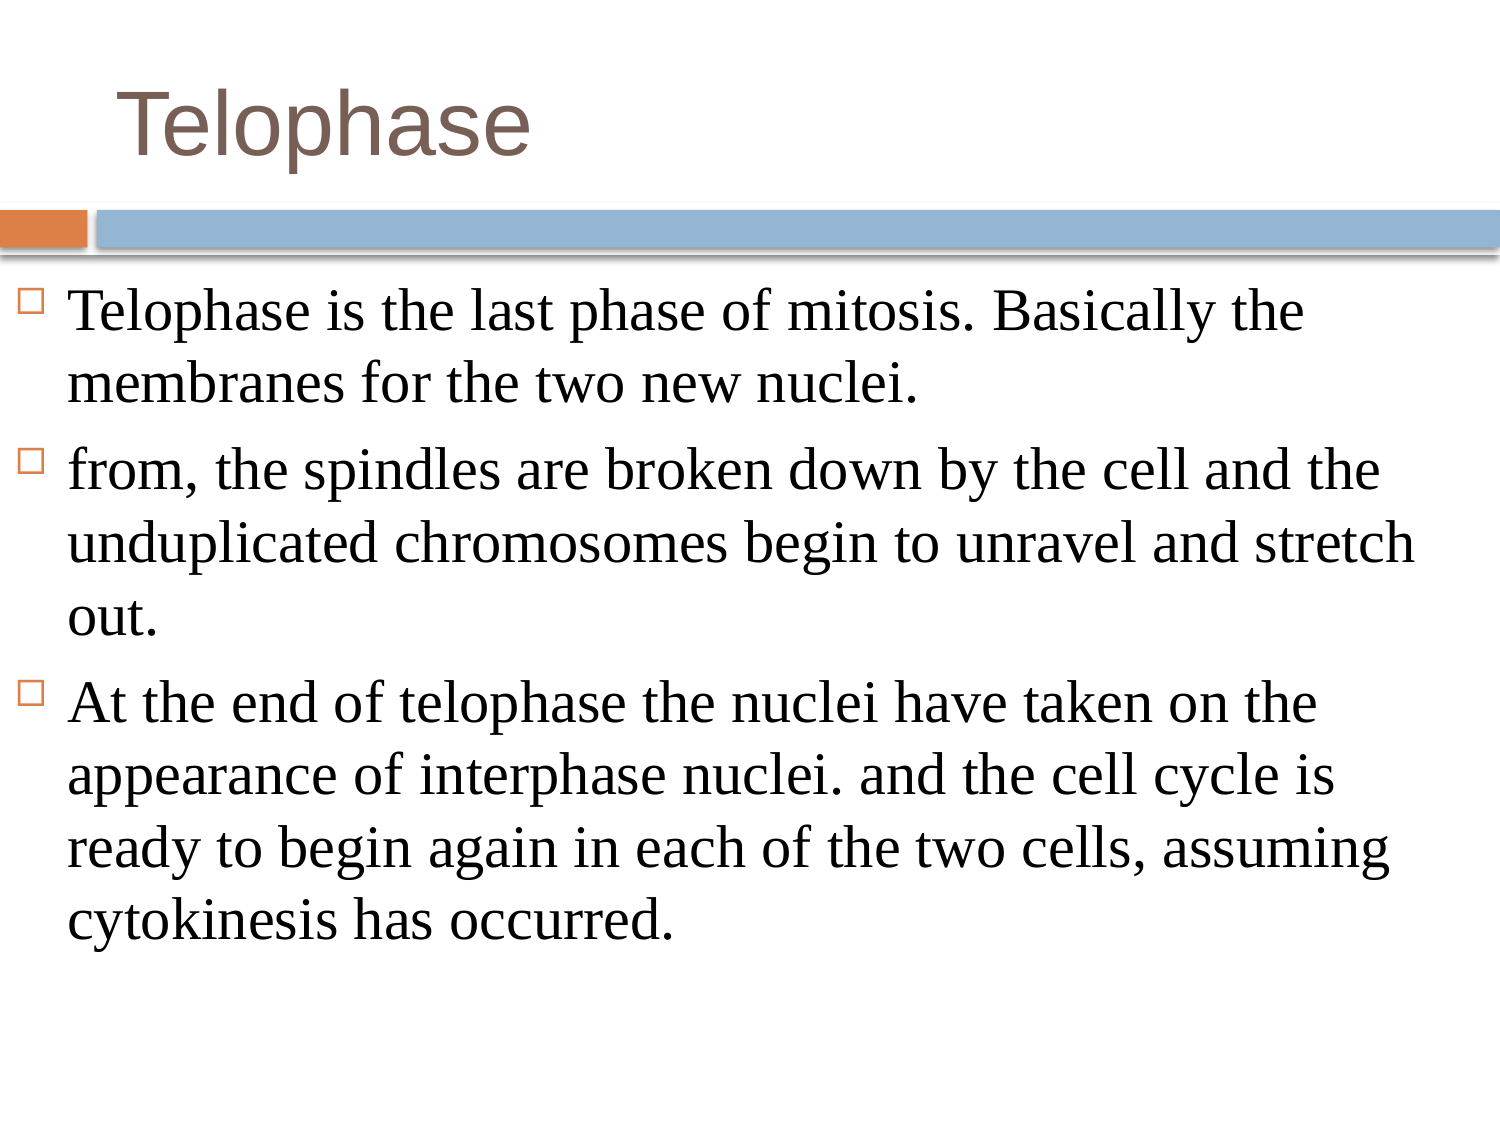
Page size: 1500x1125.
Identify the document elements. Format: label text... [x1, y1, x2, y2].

list Telophase is the last phase of mitosis. Basically the membranes for the two new nuclei. from, the spindles are broken down by the cell and the unduplicated chromosomes begin to unravel and stretch out. At the end of telophase the nuclei have taken on the appearance of interphase nuclei. and the cell cycle is ready to begin again in each of the two cells, assuming cytokinesis has occurred. [0, 262, 1500, 1125]
title Telophase [100, 37, 1438, 200]
